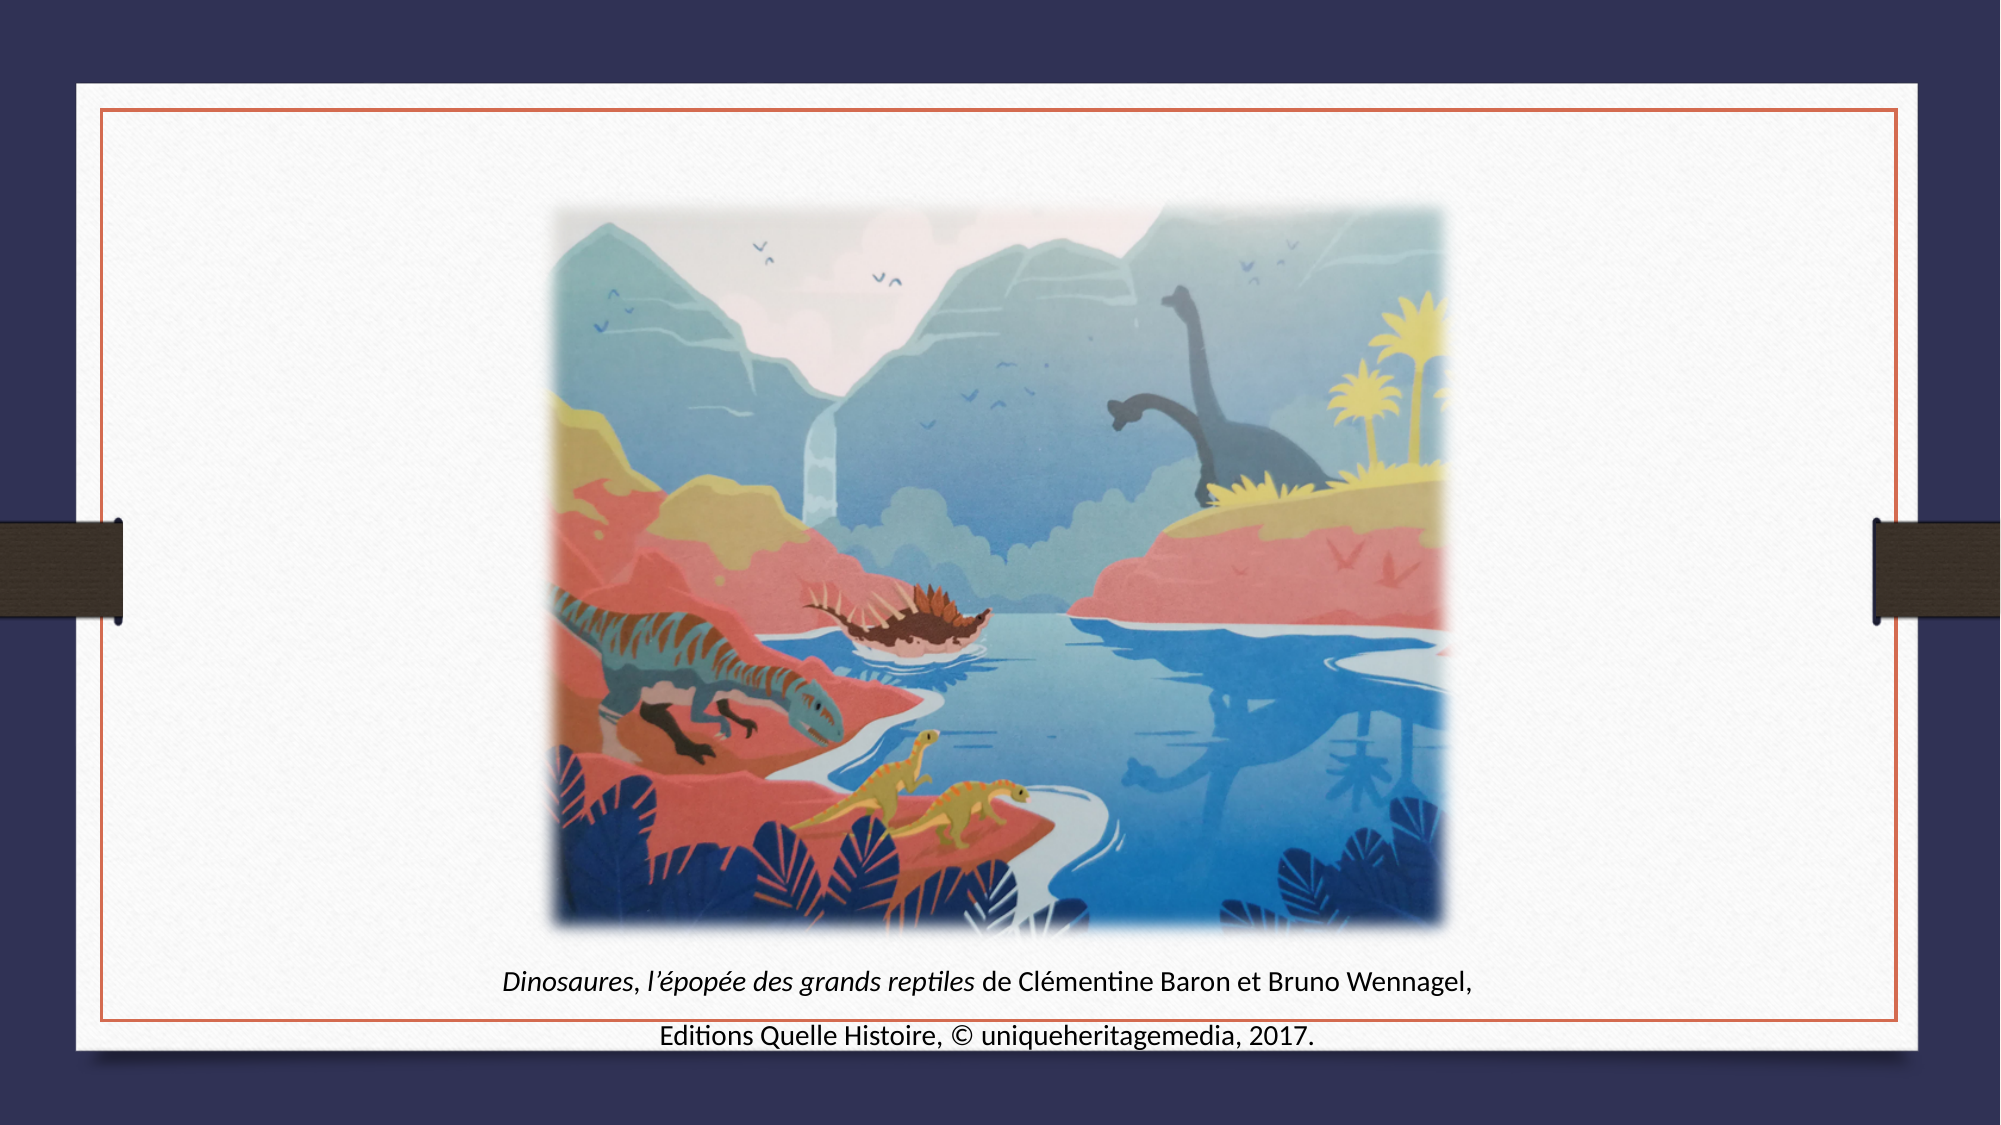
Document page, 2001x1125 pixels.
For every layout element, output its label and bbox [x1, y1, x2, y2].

picture [0, 0, 2001, 1125]
text_box [0, 0, 2000, 520]
